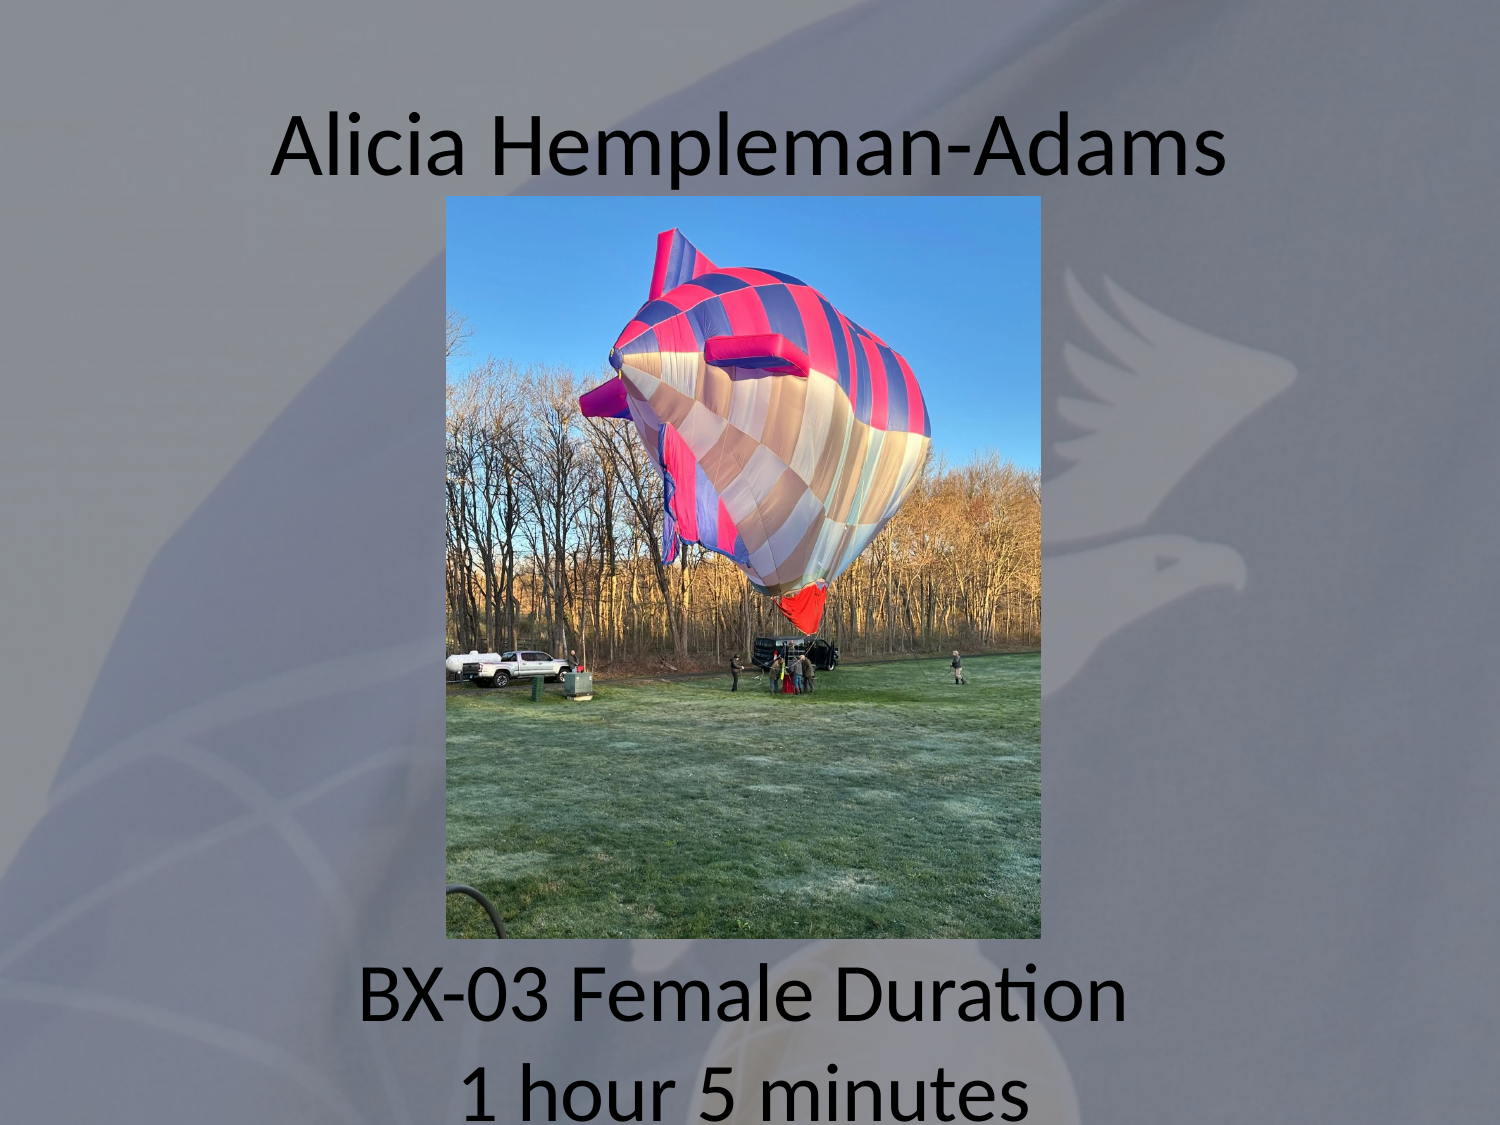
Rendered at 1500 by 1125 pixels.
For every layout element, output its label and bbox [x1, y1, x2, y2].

list [446, 195, 1041, 939]
picture [0, 0, 1500, 1125]
